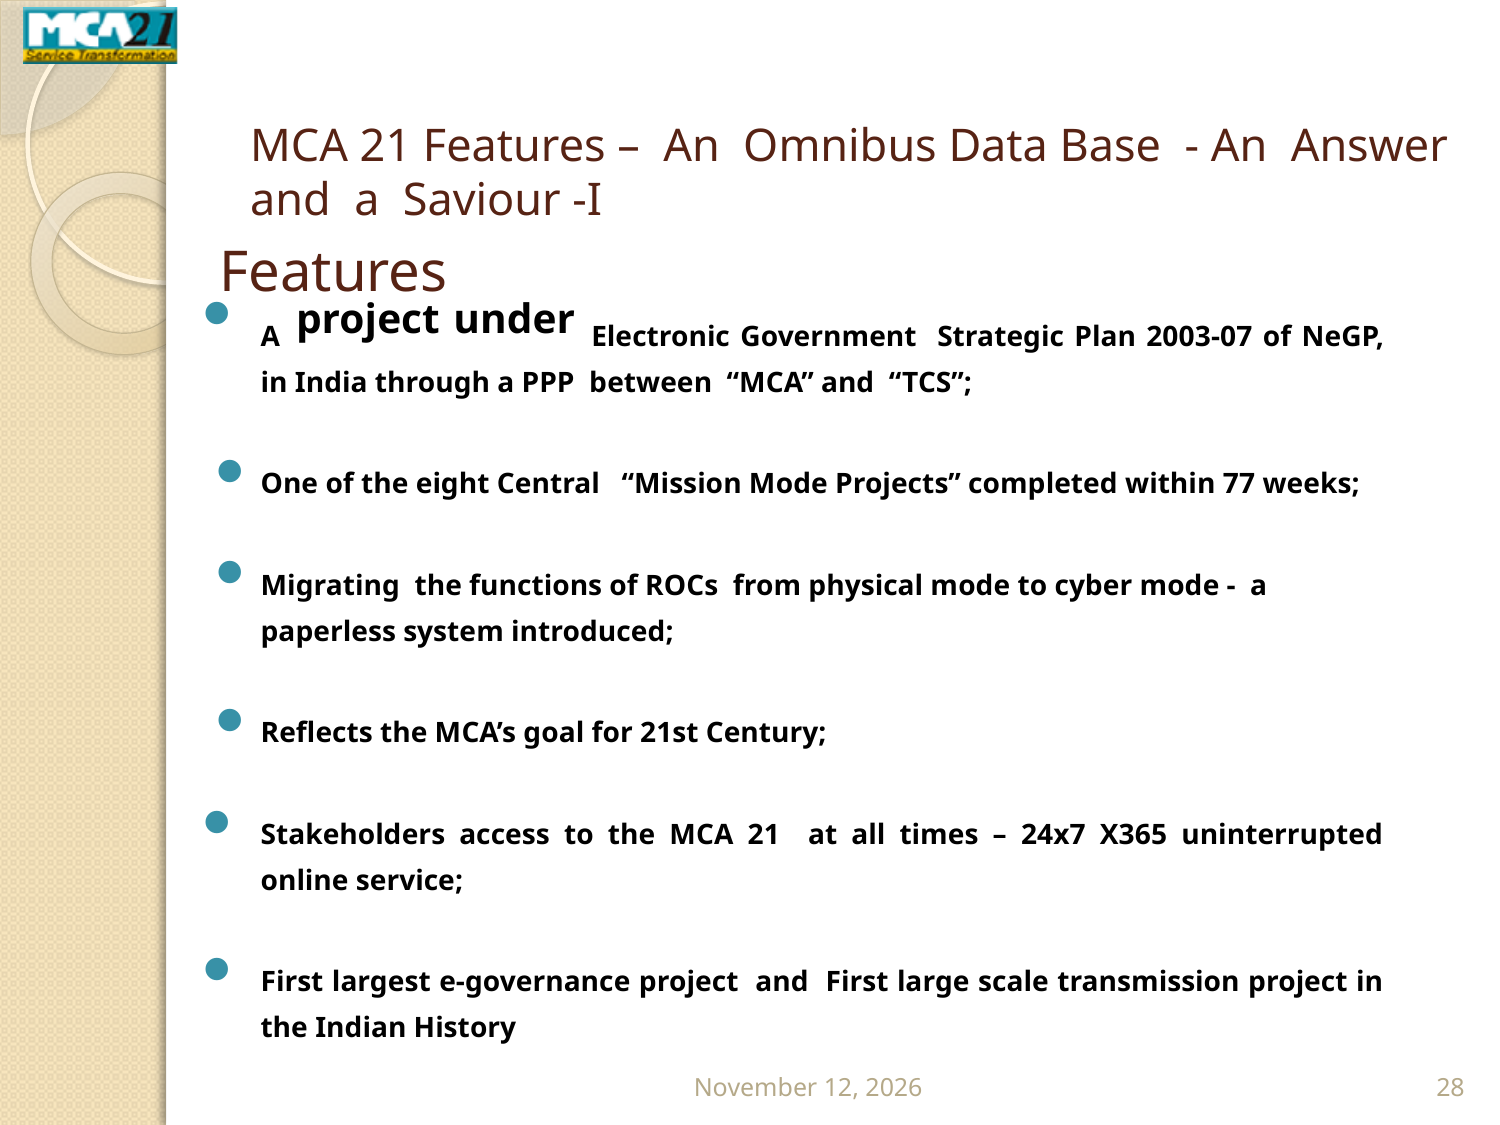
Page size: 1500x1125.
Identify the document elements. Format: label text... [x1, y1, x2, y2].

title MCA 21 Features – An Omnibus Data Base - An Answer and a Saviour -I [235, 45, 1466, 233]
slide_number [587, 1088, 938, 1113]
text_box Features [204, 227, 463, 310]
list A project under Electronic Government Strategic Plan 2003-07 of NeGP, in India through a PPP between “MCA” and “TCS”; One of the eight Central “Mission Mode Projects” completed within 77 weeks; Migrating the functions of ROCs from physical mode to cyber mode - a paperless system introduced; Reflects the MCA’s goal for 21st Century; Stakeholders access to the MCA 21 at all times – 24x7 X365 uninterrupted online service; First largest e-governance project and First large scale transmission project in the Indian History [187, 237, 1400, 1088]
slide_number 28 [1413, 1034, 1488, 1113]
picture [23, 7, 179, 65]
